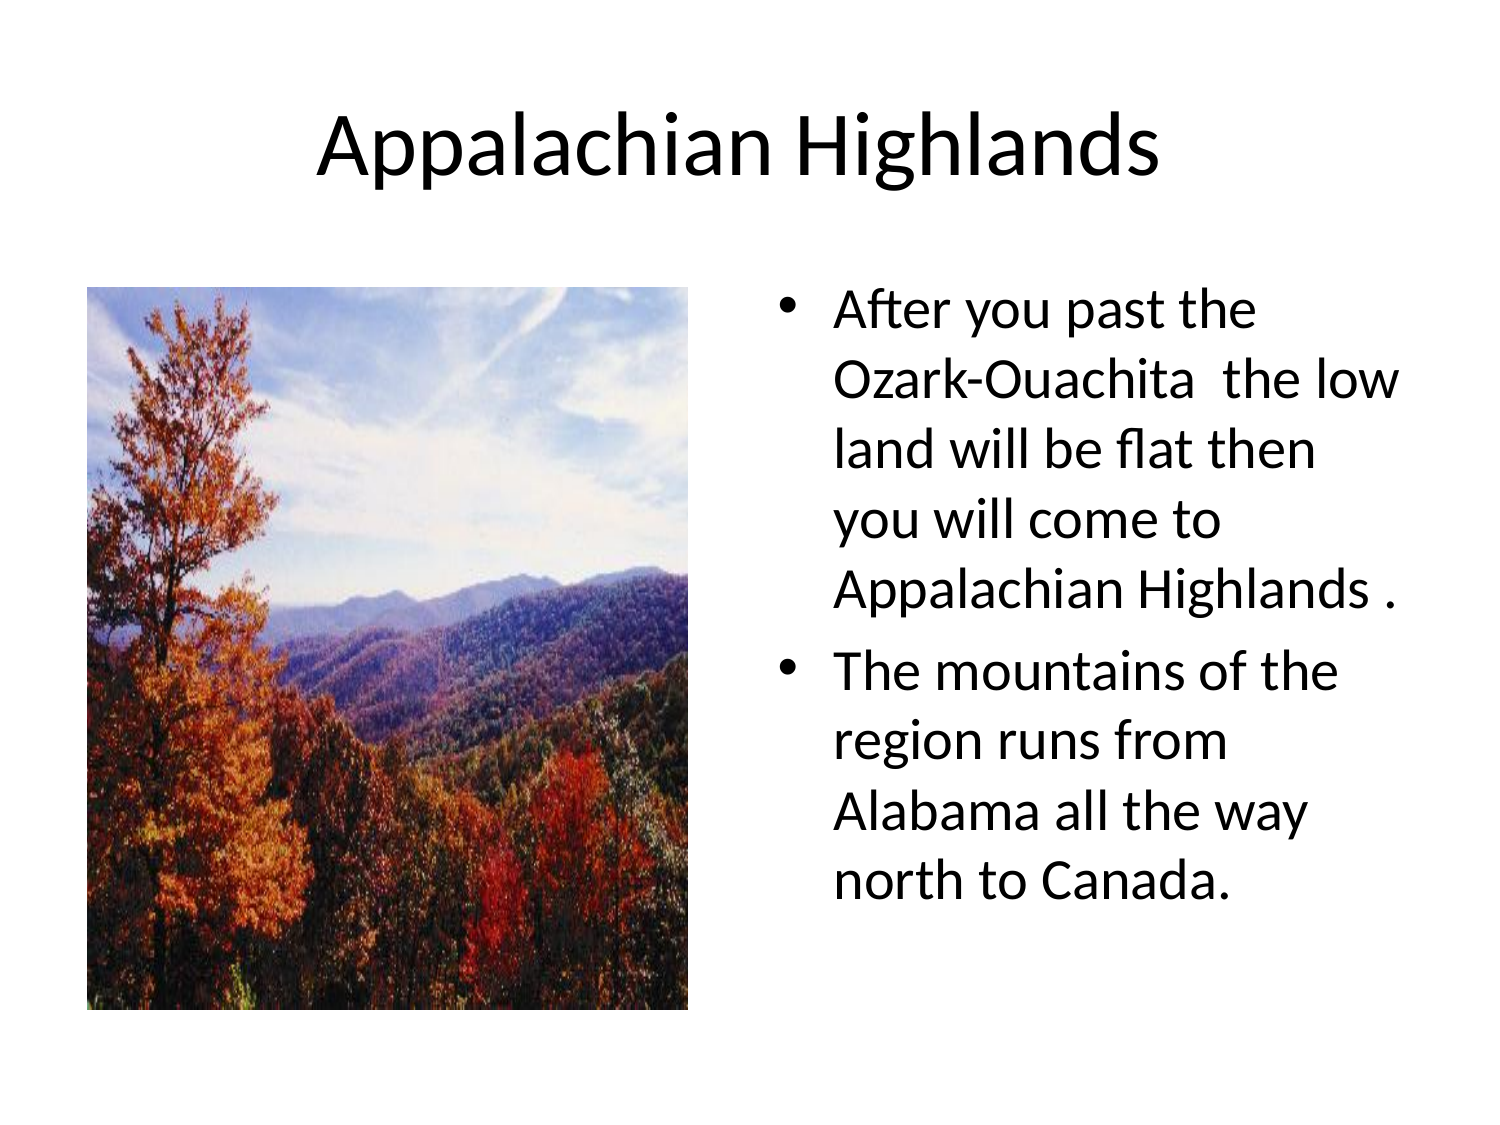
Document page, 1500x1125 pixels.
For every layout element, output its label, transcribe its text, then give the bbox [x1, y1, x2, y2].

picture [87, 287, 688, 1010]
list After you past the Ozark-Ouachita the low land will be flat then you will come to Appalachian Highlands . The mountains of the region runs from Alabama all the way north to Canada. [762, 262, 1425, 1005]
title Appalachian Highlands [75, 45, 1425, 233]
